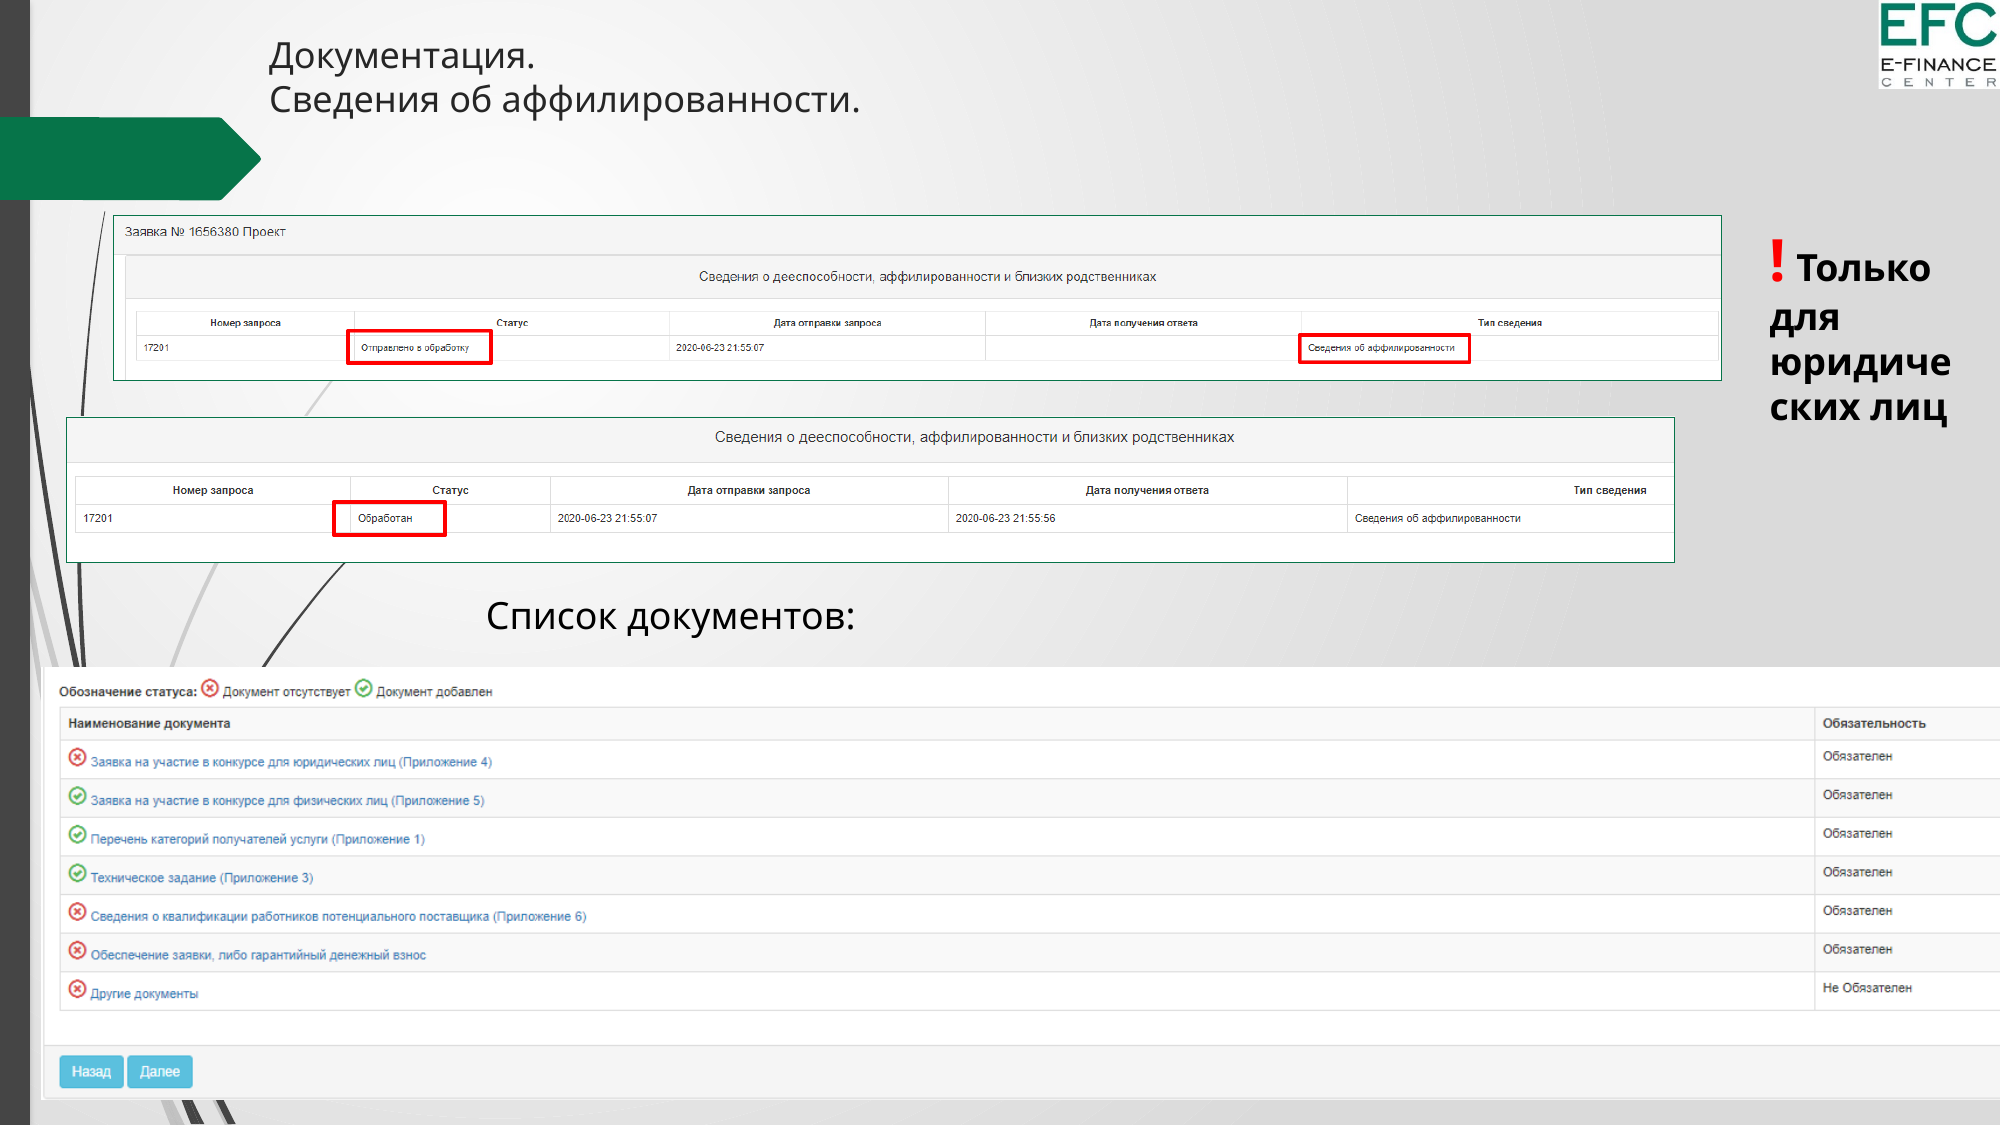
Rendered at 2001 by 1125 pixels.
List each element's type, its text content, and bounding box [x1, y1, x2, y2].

text_box ! Только для юридических лиц [1754, 215, 1980, 436]
picture [66, 416, 1675, 563]
title Документация. Сведения об аффилированности. [254, 25, 1980, 129]
picture [41, 667, 2000, 1100]
picture [113, 215, 1722, 381]
text_box Список документов: [471, 584, 871, 645]
picture [1878, 0, 2001, 90]
